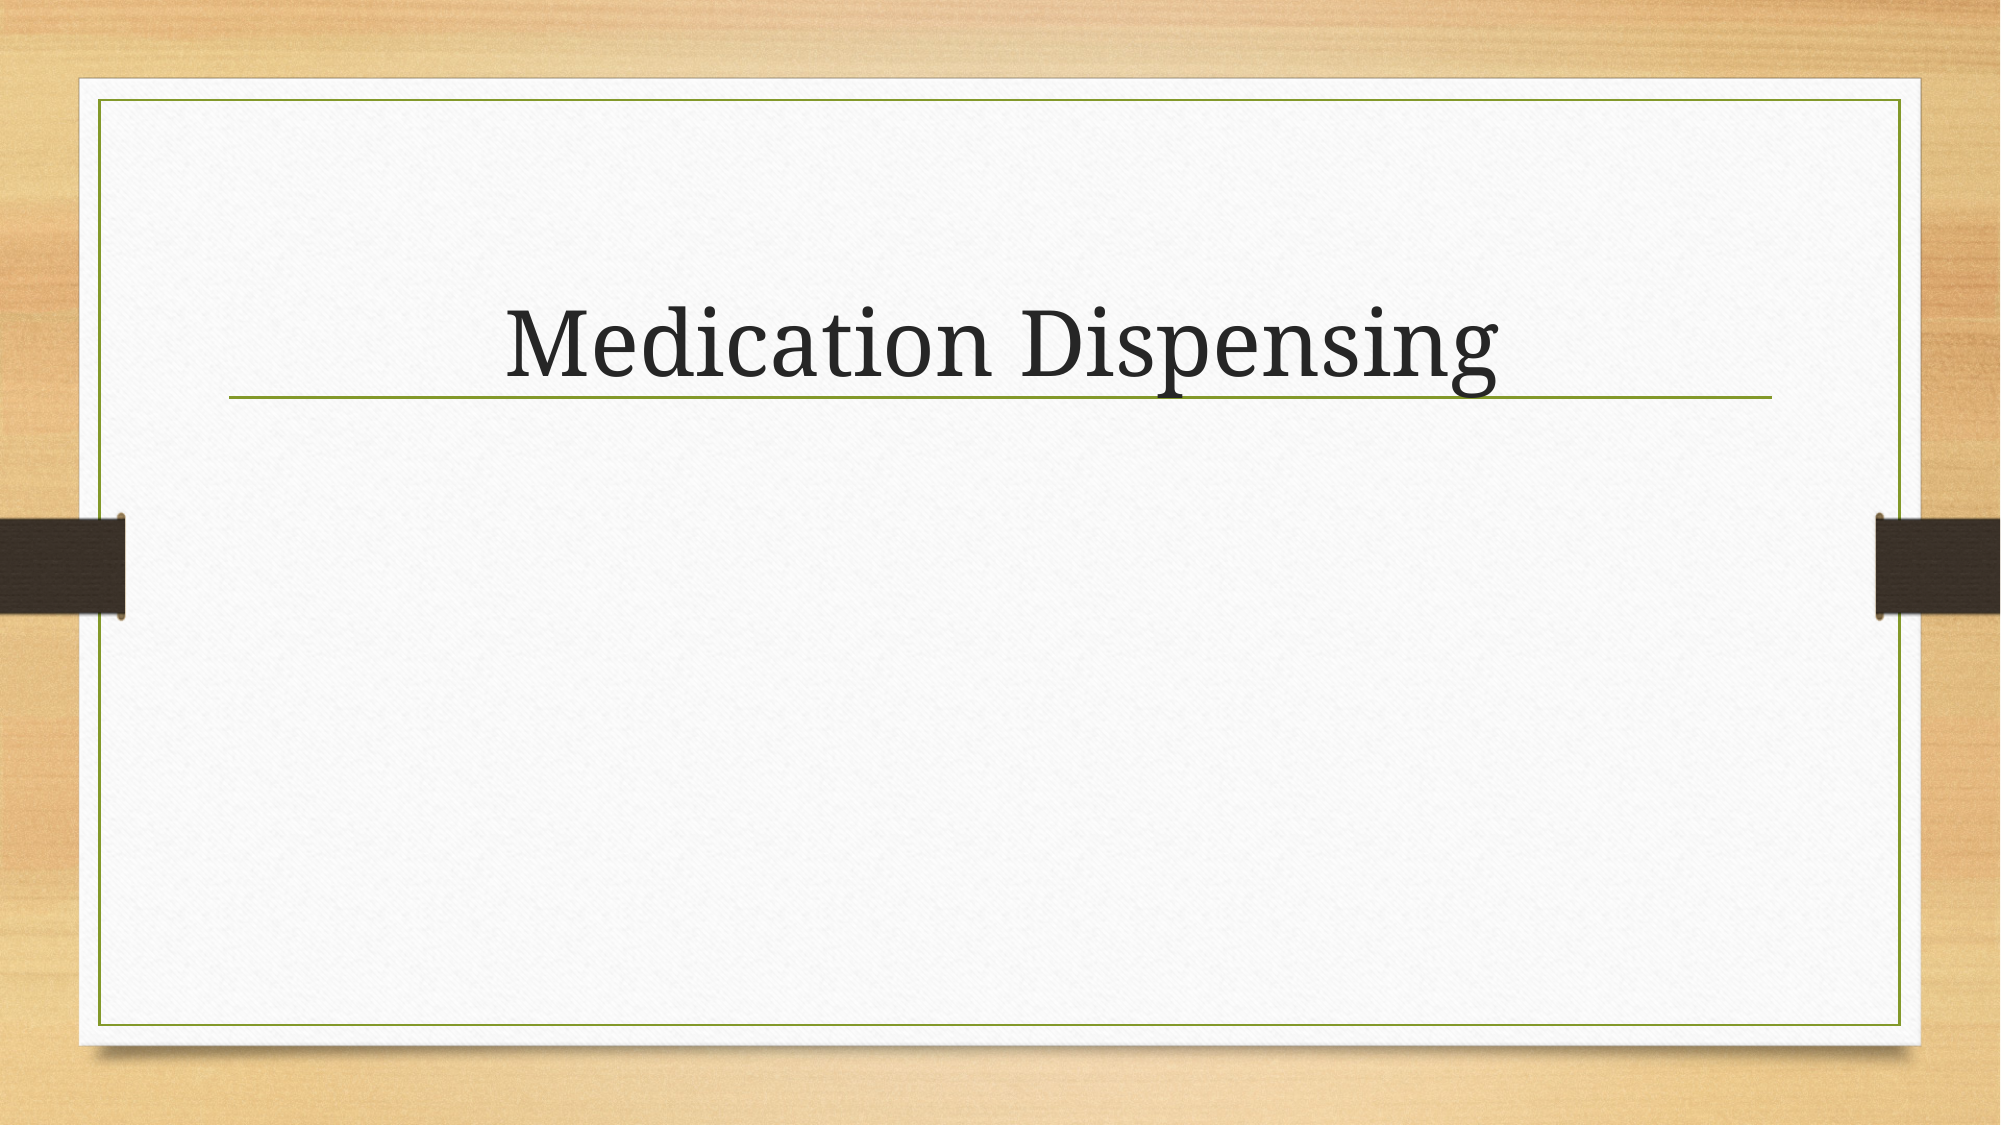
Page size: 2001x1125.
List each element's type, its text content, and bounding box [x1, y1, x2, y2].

picture [0, 0, 2001, 1125]
list Medication Dispensing [208, 277, 1784, 823]
